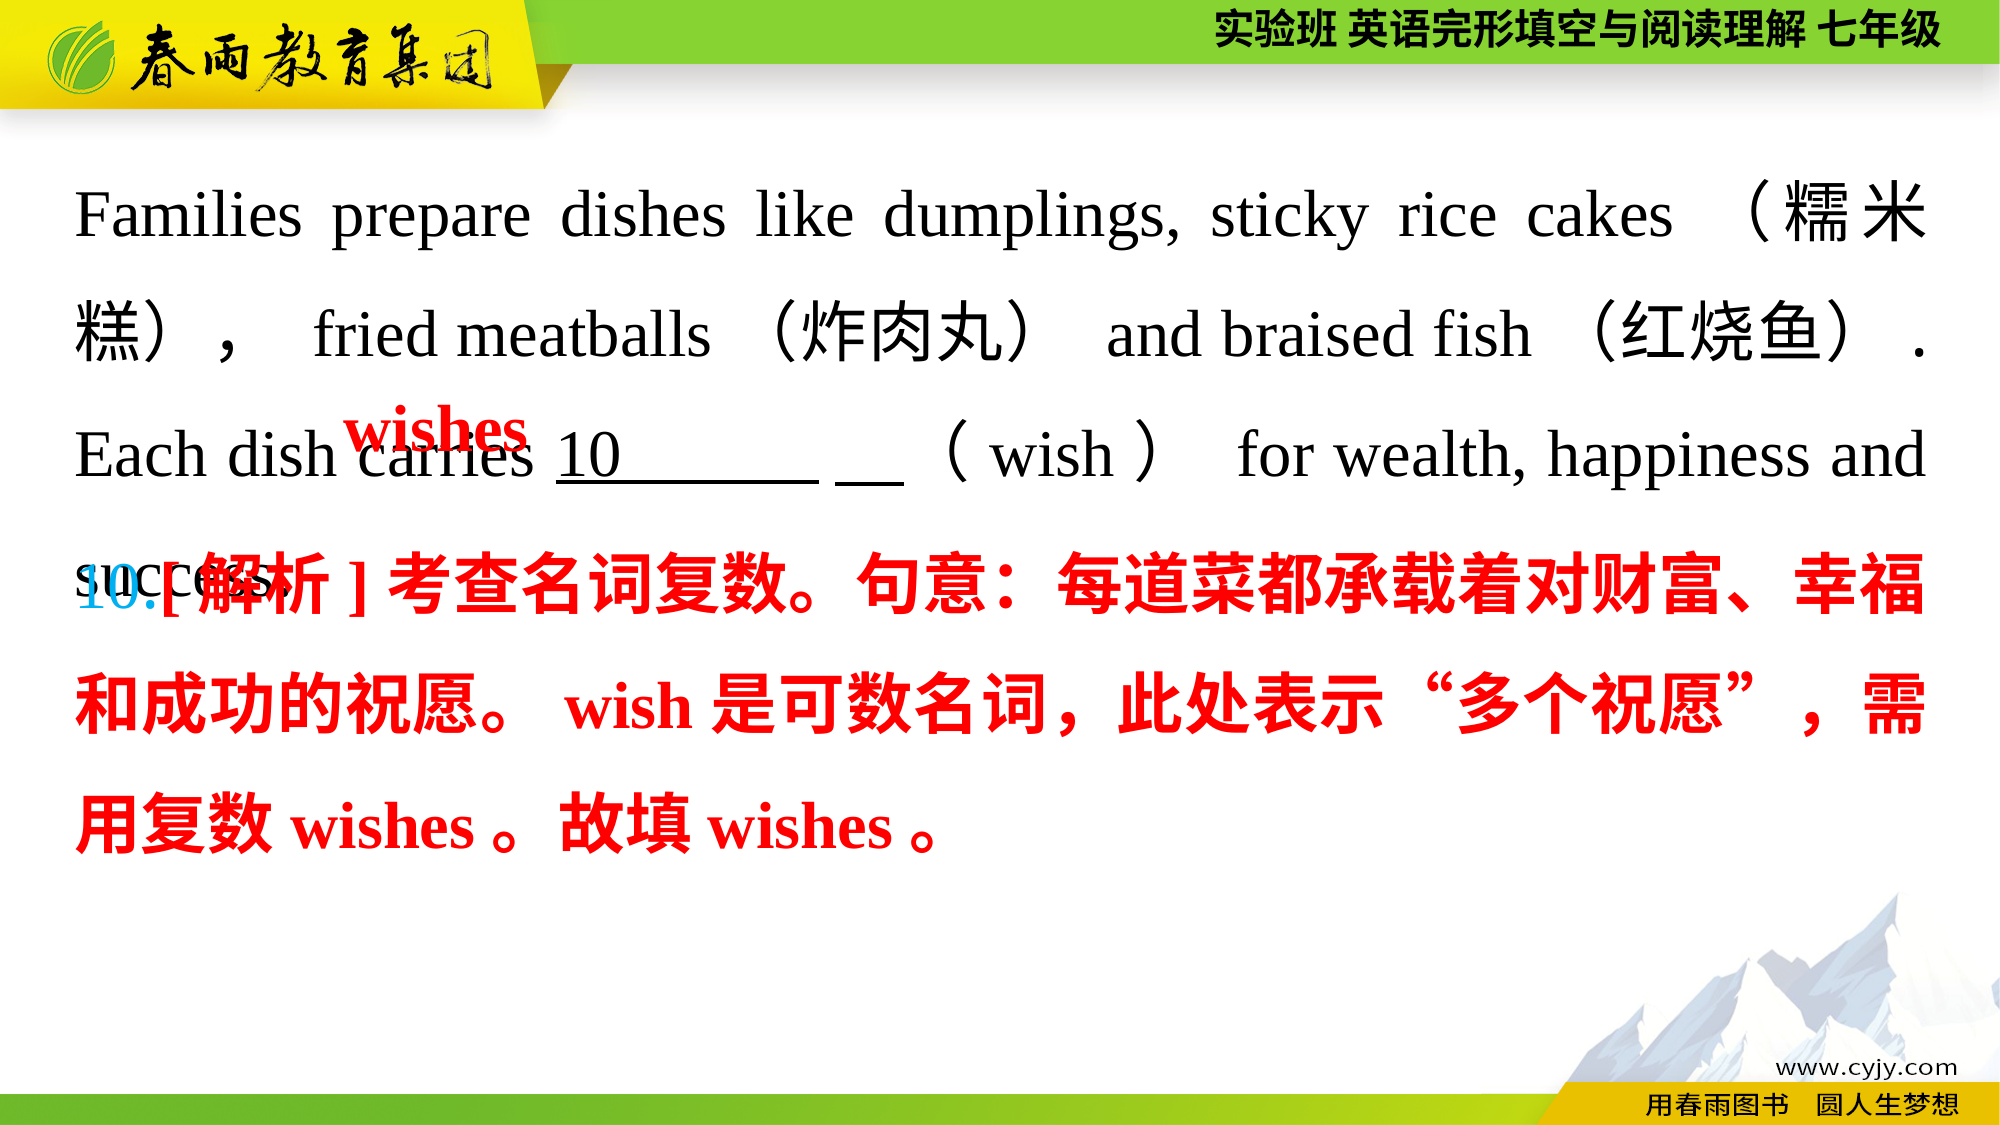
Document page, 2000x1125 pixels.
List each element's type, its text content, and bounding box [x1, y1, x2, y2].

text_box 10.[解析]考查名词复数。句意：每道菜都承载着对财富、幸福和成功的祝愿。wish是可数名词，此处表示“多个祝愿”，需用复数wishes。故填wishes。 [59, 494, 1944, 870]
picture [0, 0, 2000, 1125]
text_box wishes [329, 377, 545, 473]
list Families prepare dishes like dumplings, sticky rice cakes（糯米糕）， fried meatballs（炸肉丸） and braised fish（红烧鱼）. Each dish carries 10 （wish） for wealth, happiness and success. [59, 122, 1944, 486]
